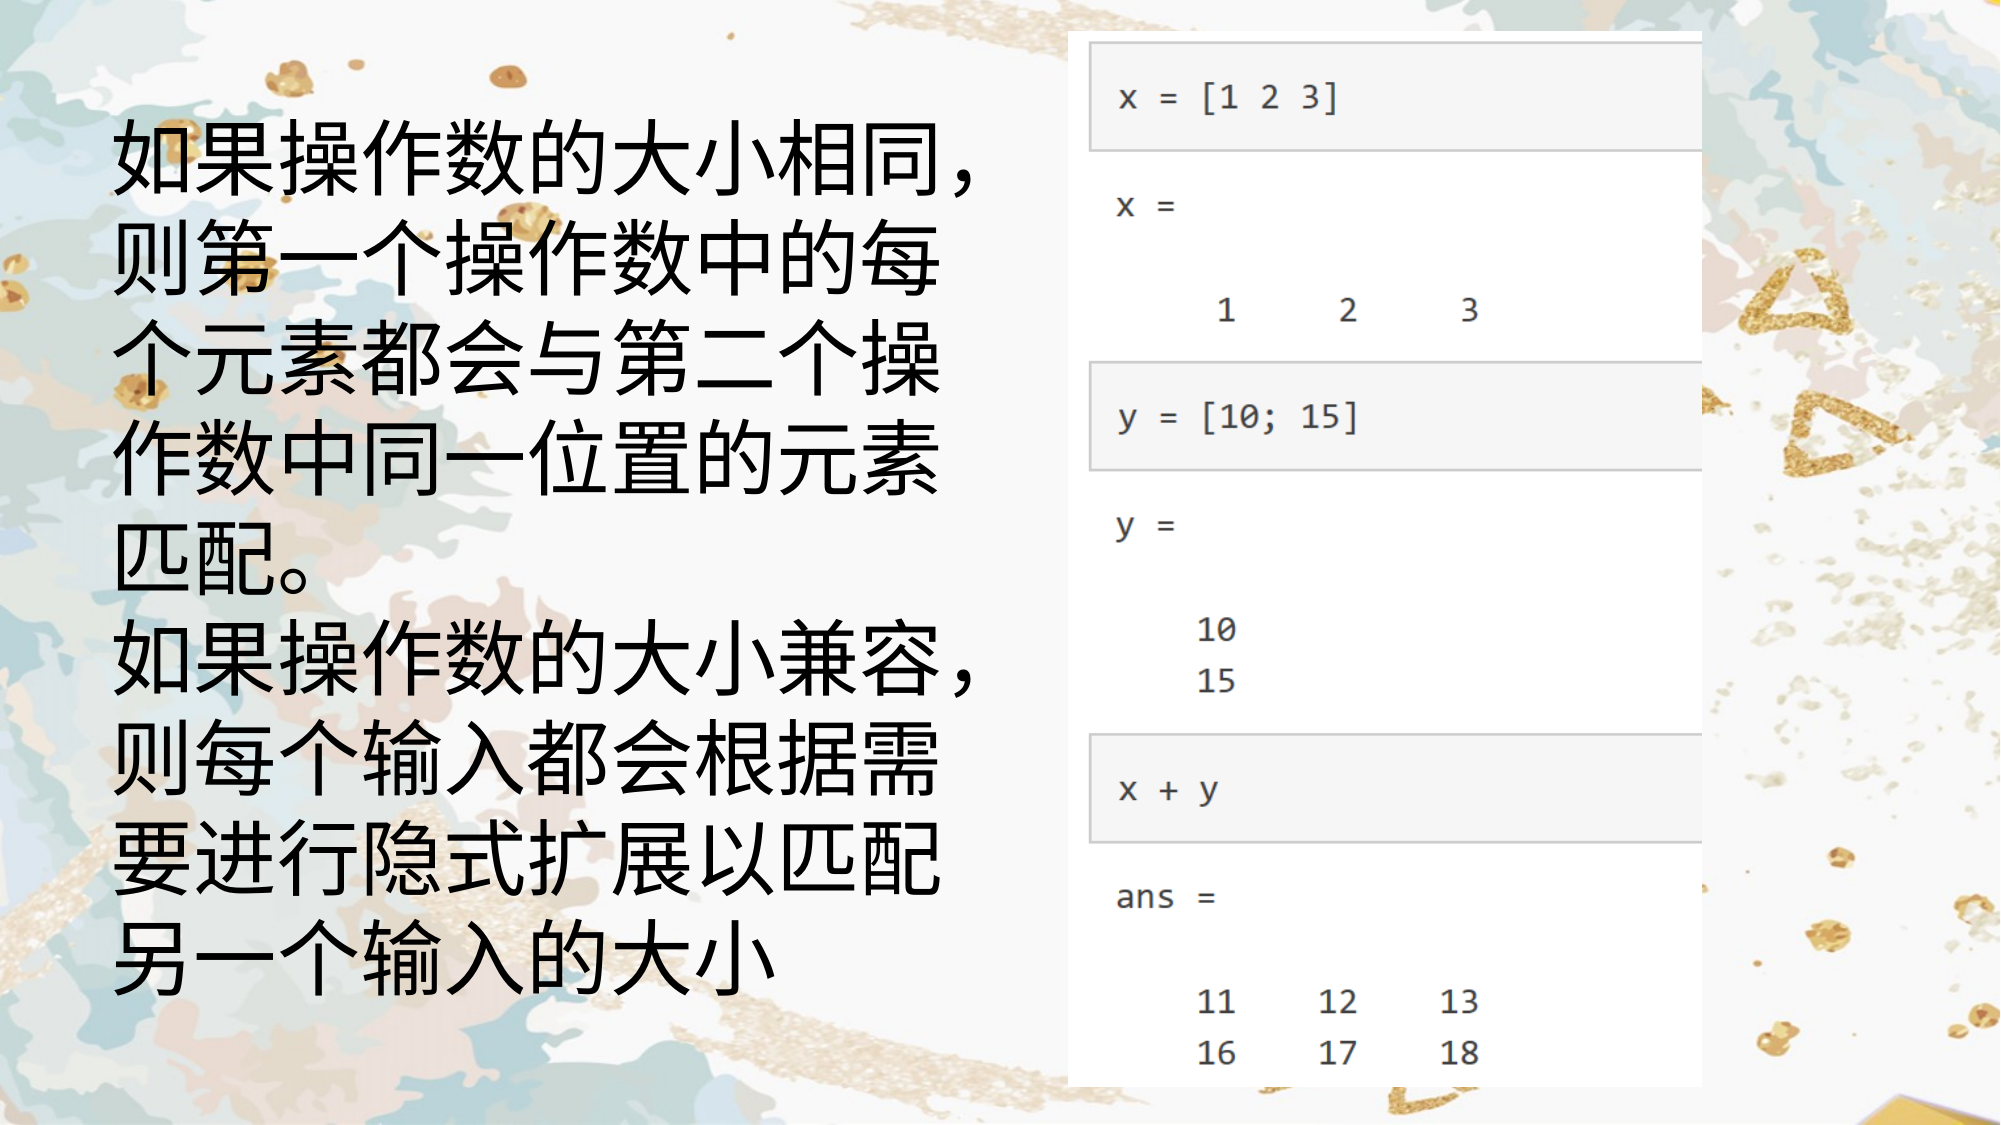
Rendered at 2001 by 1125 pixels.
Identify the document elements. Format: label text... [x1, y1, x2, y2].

text_box 如果操作数的大小相同，则第一个操作数中的每个元素都会与第二个操作数中同一位置的元素匹配。 如果操作数的大小兼容，则每个输入都会根据需要进行隐式扩展以匹配另一个输入的大小 [96, 98, 1013, 1014]
picture [0, 0, 2001, 1125]
